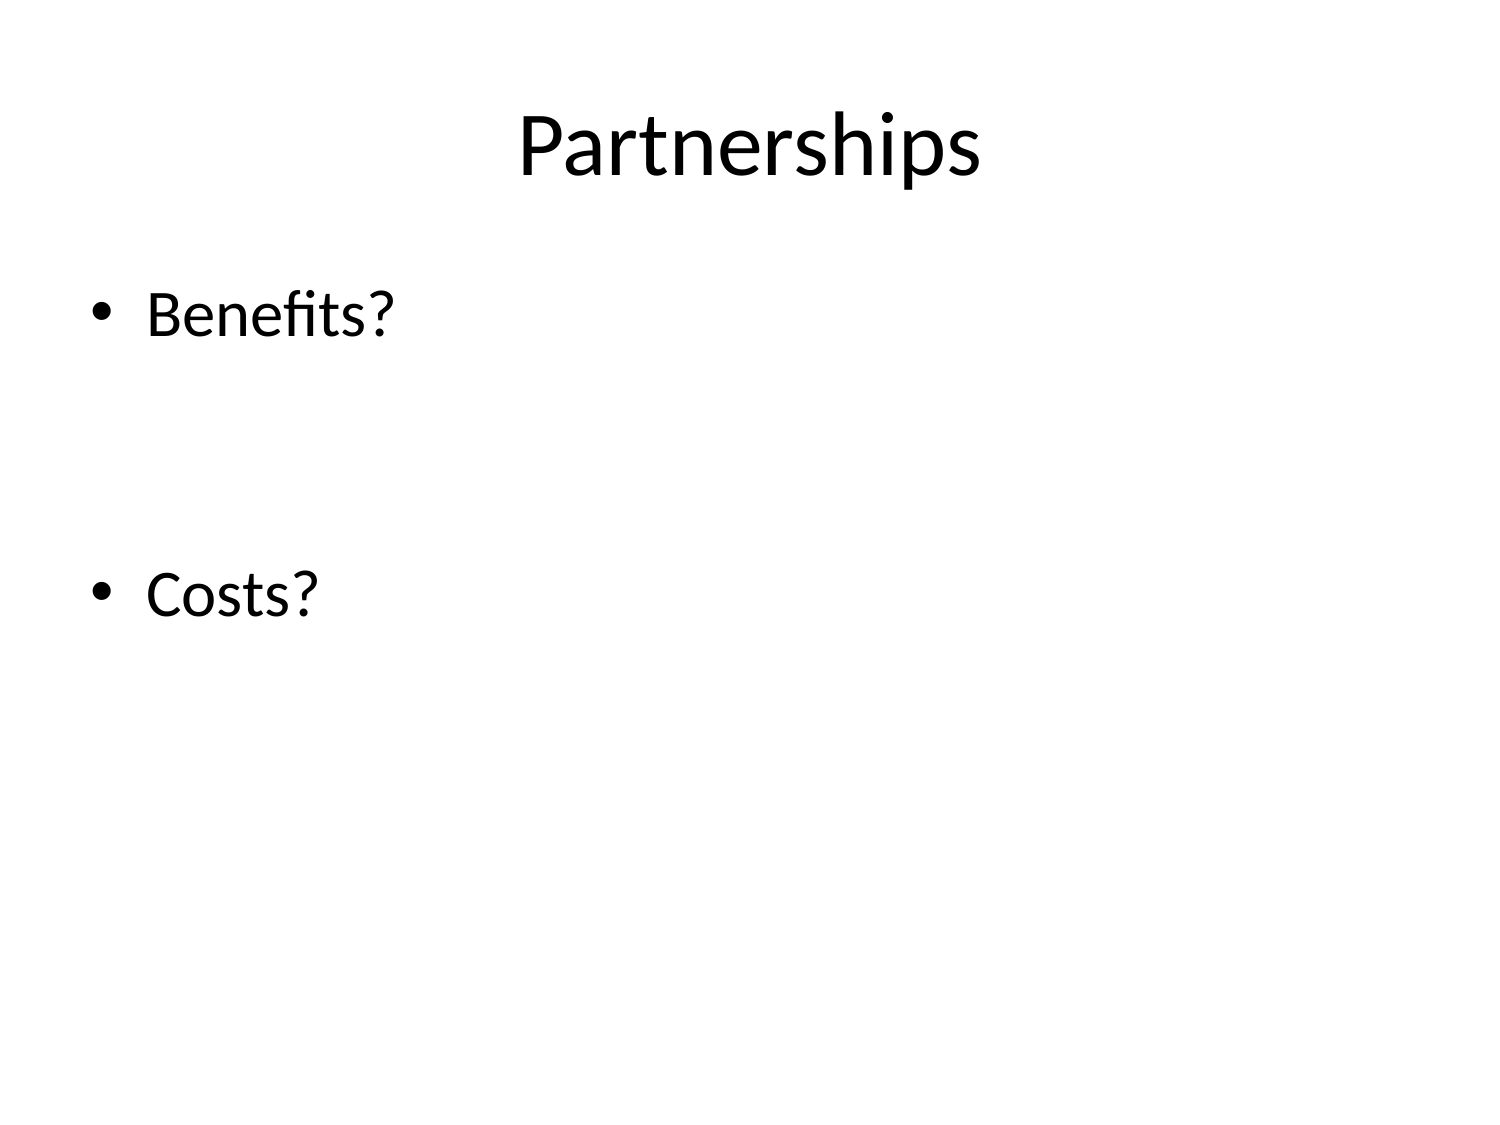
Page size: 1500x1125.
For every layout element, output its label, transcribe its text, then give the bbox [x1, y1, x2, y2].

title Partnerships [75, 45, 1425, 233]
list Benefits? Costs? [75, 262, 1425, 1005]
